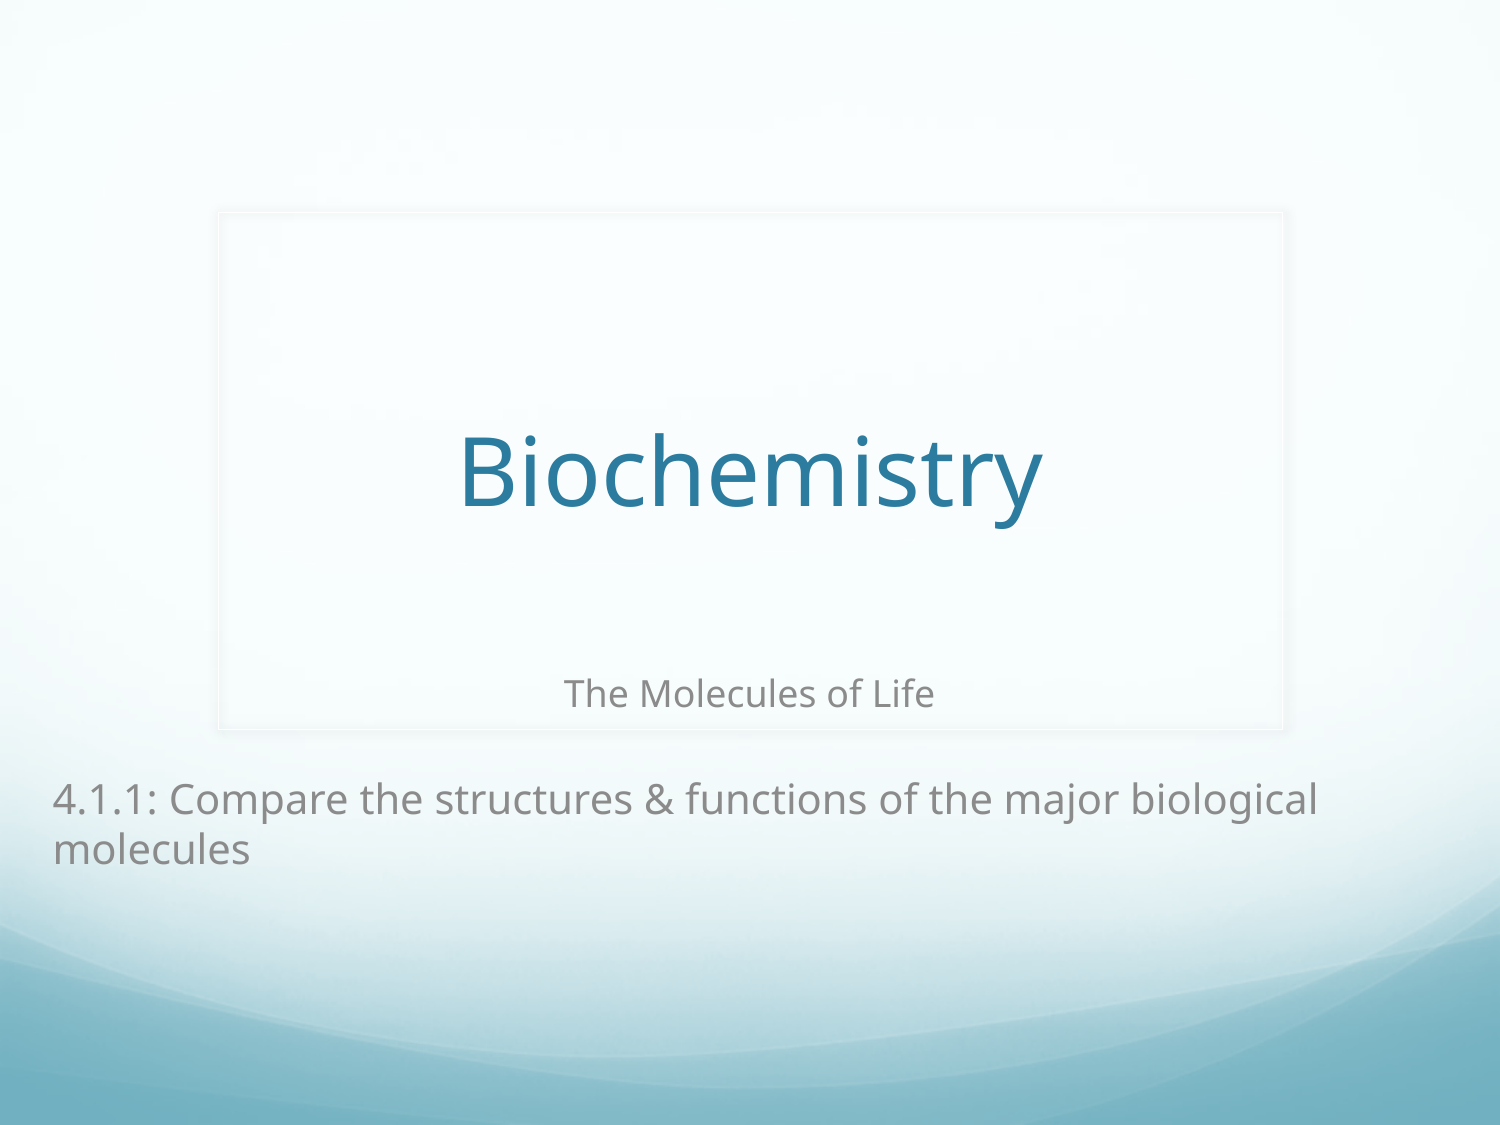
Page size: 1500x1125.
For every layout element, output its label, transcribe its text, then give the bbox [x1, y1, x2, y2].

title Biochemistry [217, 249, 1283, 533]
subtitle The Molecules of Life 4.1.1: Compare the structures & functions of the major biological molecules [37, 662, 1463, 1075]
